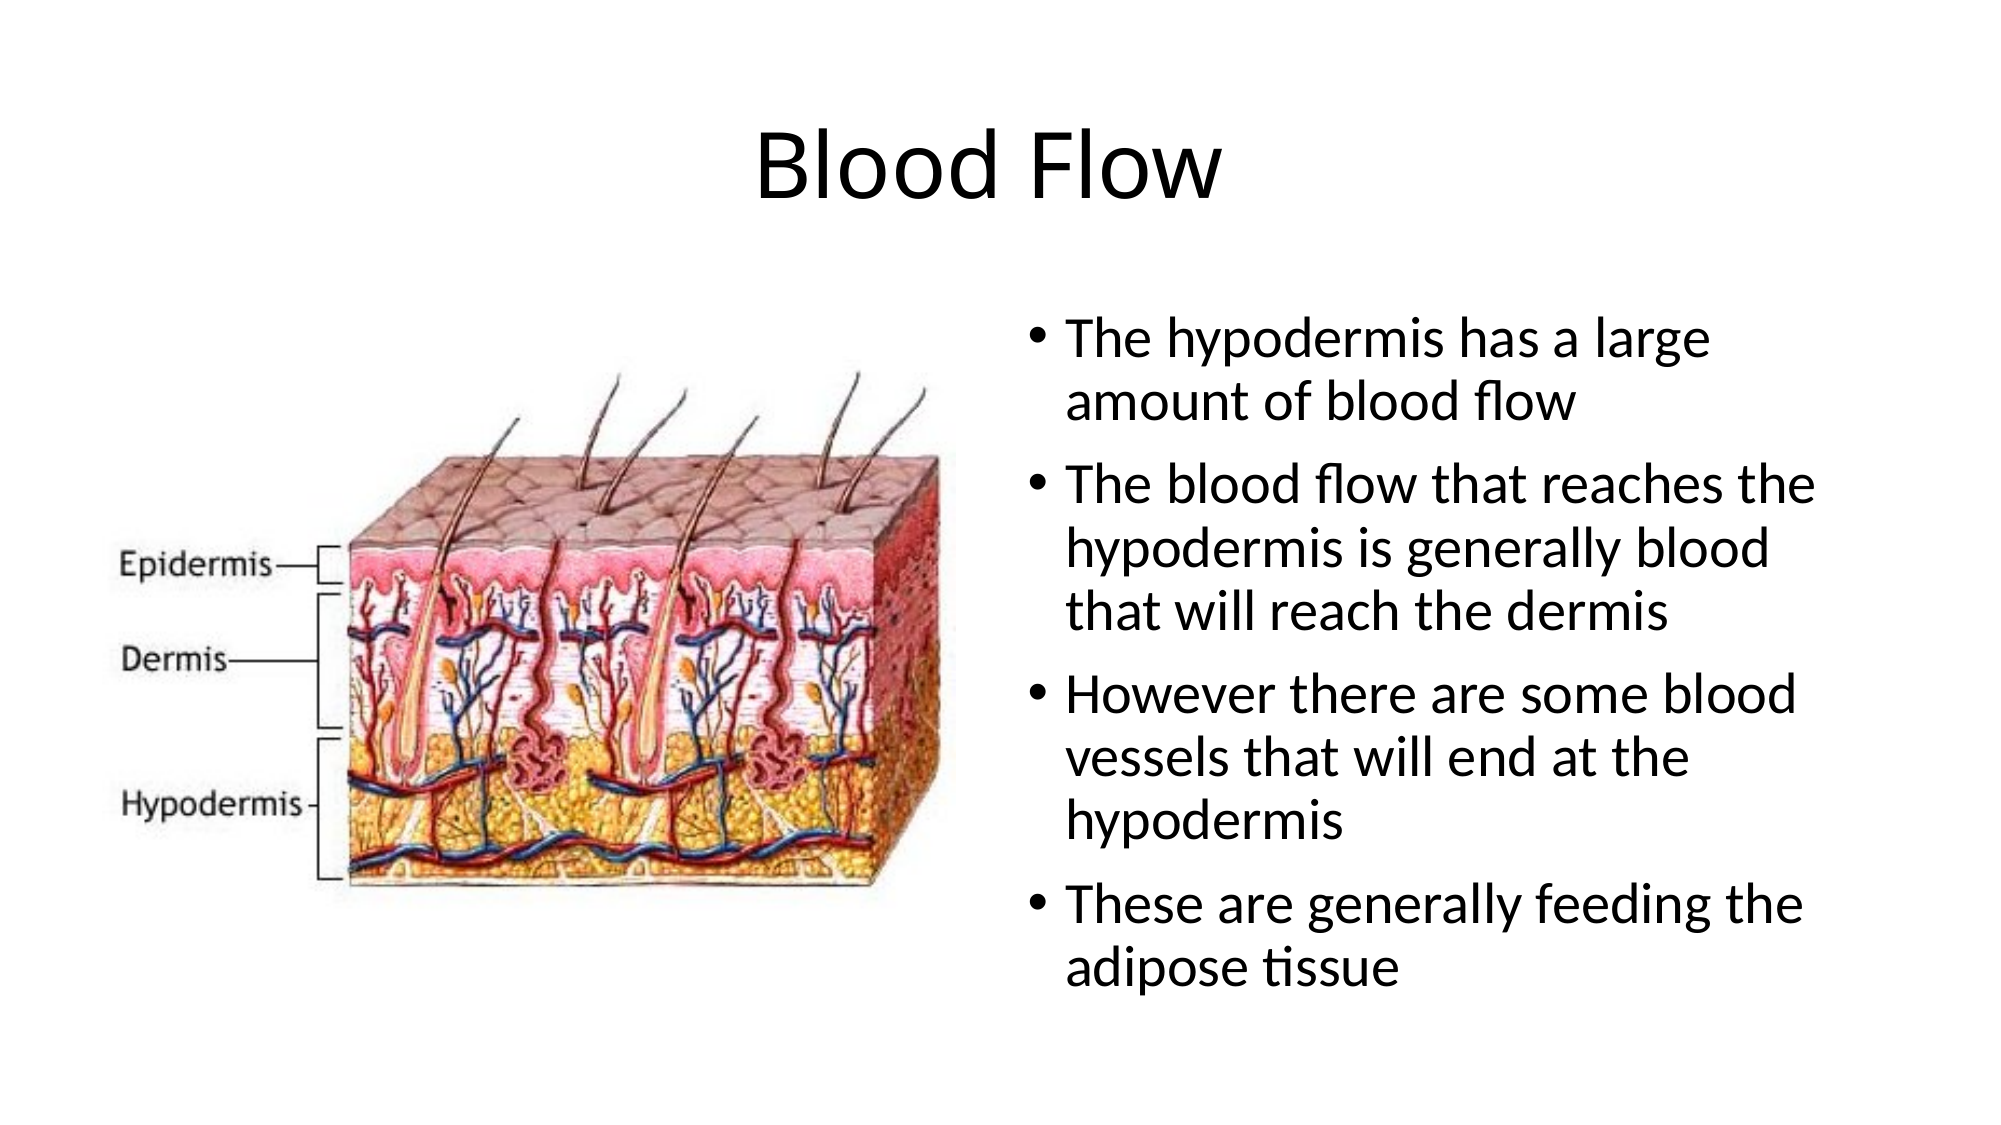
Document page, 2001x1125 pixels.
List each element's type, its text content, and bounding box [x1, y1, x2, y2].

picture [102, 356, 956, 911]
title Blood Flow [137, 59, 1863, 278]
list The hypodermis has a large amount of blood flow The blood flow that reaches the hypodermis is generally blood that will reach the dermis However there are some blood vessels that will end at the hypodermis These are generally feeding the adipose tissue [1012, 299, 1863, 1014]
